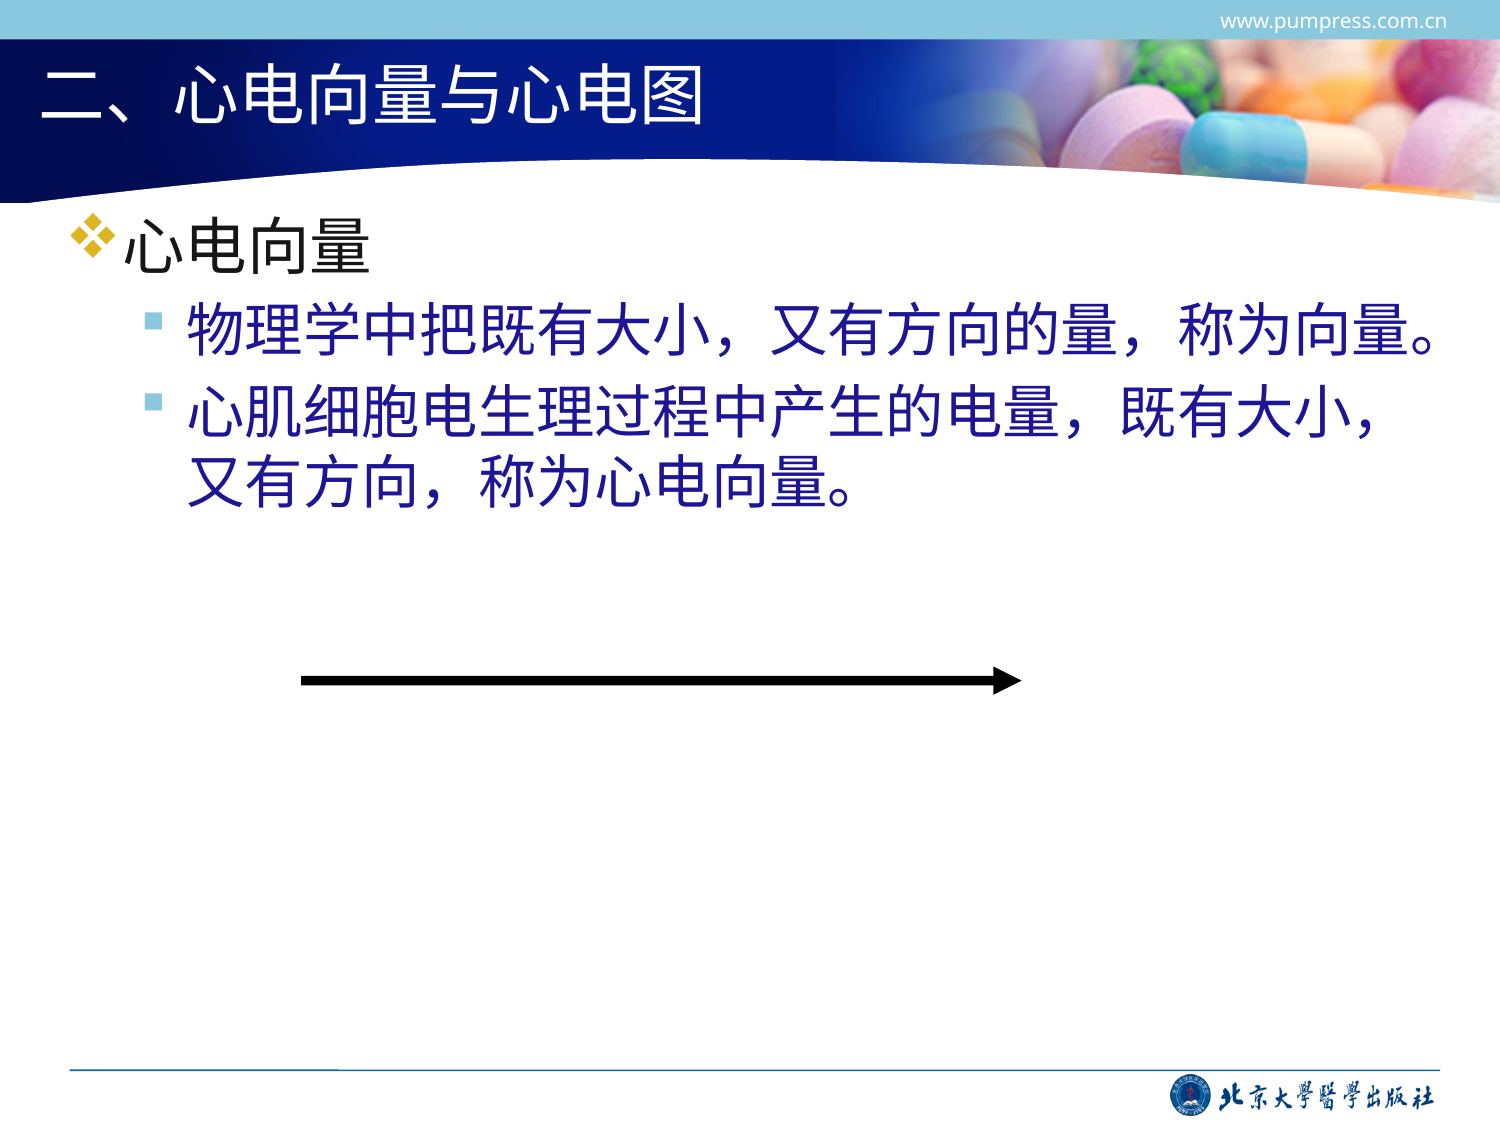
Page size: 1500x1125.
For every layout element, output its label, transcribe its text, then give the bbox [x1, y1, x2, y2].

picture [0, 40, 1500, 203]
title 二、心电向量与心电图 [23, 46, 1349, 140]
slide_number www.pumpress.com.cn [1024, 0, 1463, 38]
list 心电向量 物理学中把既有大小，又有方向的量，称为向量。 心肌细胞电生理过程中产生的电量，既有大小，又有方向，称为心电向量。 [49, 198, 1463, 1026]
text_box [301, 674, 1022, 687]
picture [1170, 1074, 1436, 1118]
